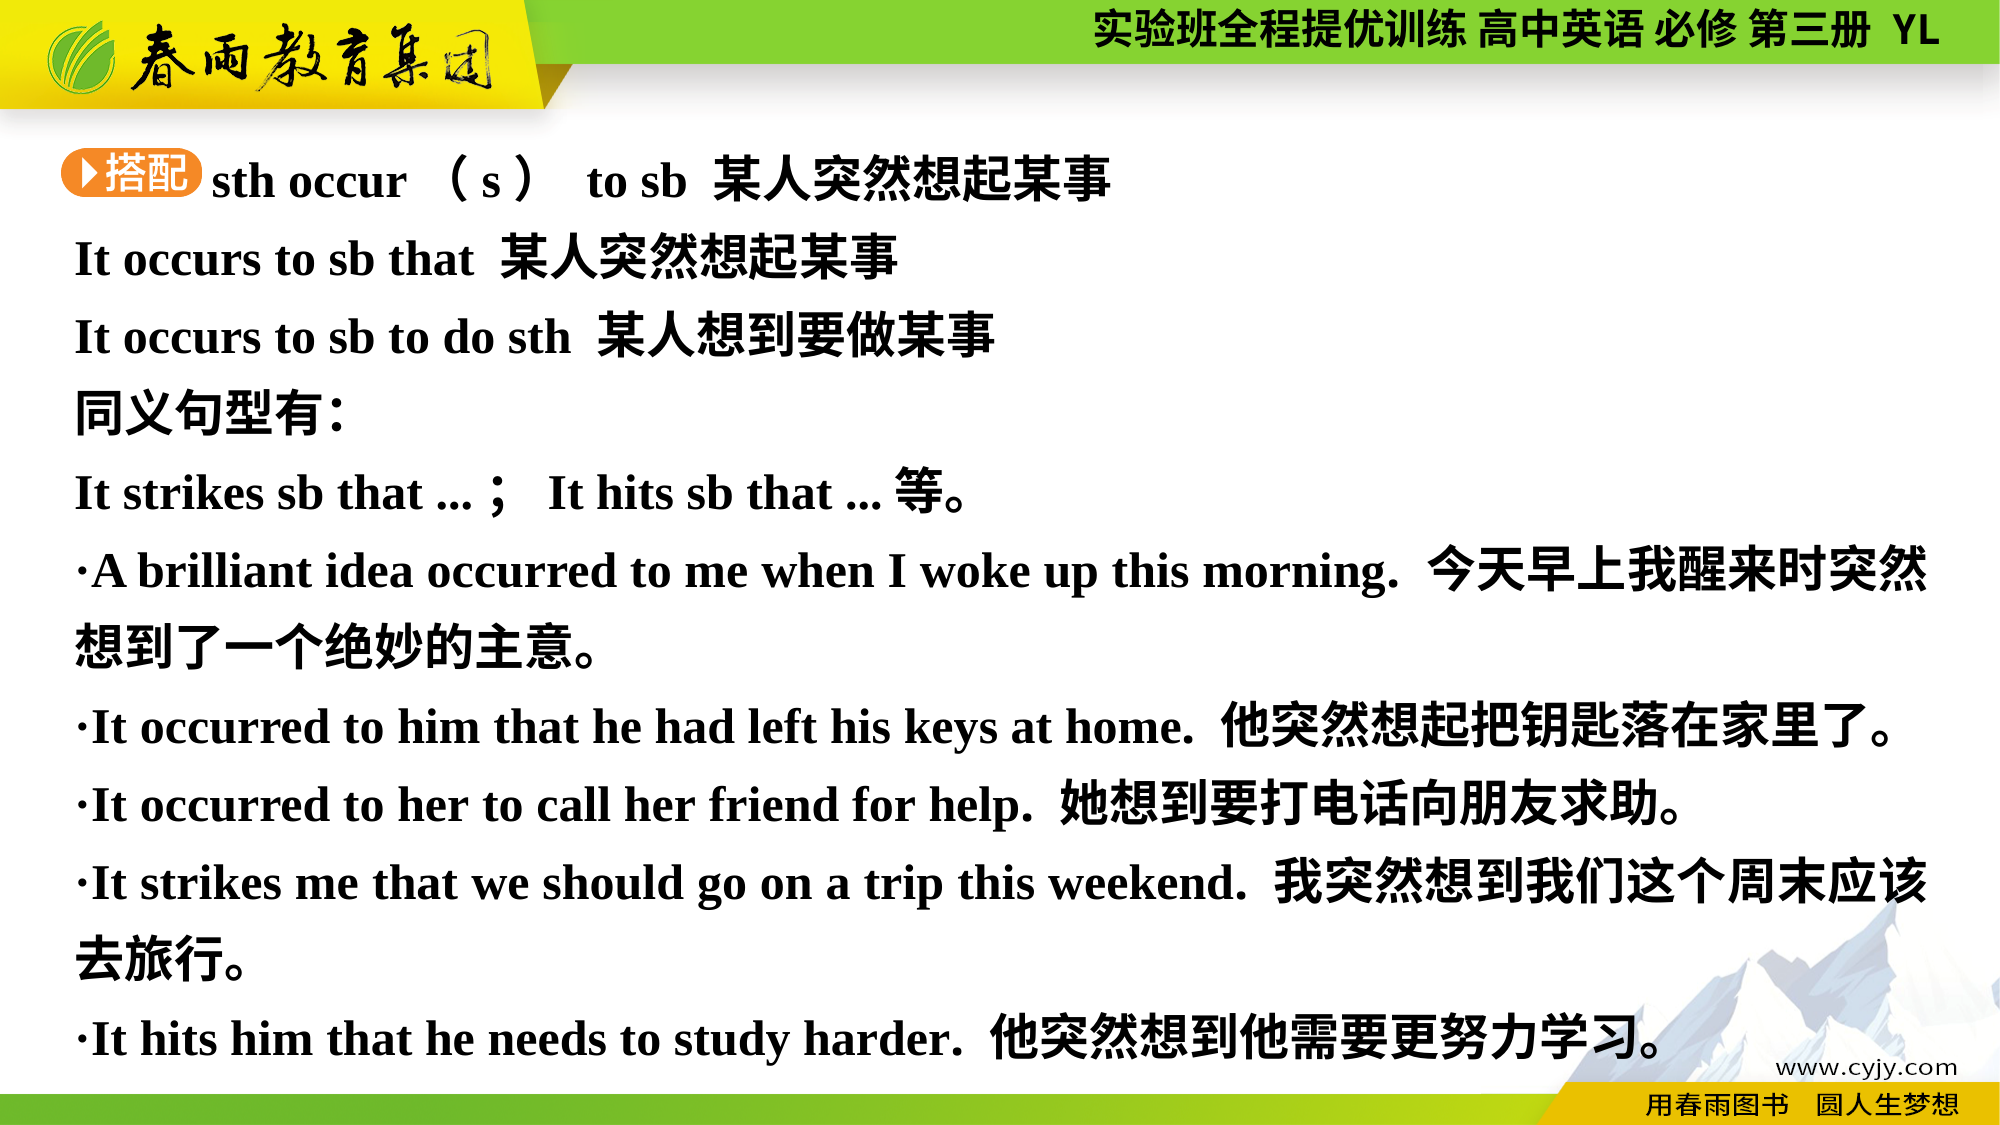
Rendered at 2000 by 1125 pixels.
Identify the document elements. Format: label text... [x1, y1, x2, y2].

picture [0, 0, 2000, 1125]
list sth occur（s） to sb 某人突然想起某事 It occurs to sb that 某人突然想起某事 It occurs to sb to do sth 某人想到要做某事 同义句型有： It strikes sb that ...；It hits sb that ...等。 ·A brilliant idea occurred to me when I woke up this morning. 今天早上我醒来时突然想到了一个绝妙的主意。 ·It occurred to him that he had left his keys at home. 他突然想起把钥匙落在家里了。 ·It occurred to her to call her friend for help. 她想到要打电话向朋友求助。 ·It strikes me that we should go on a trip this weekend. 我突然想到我们这个周末应该去旅行。 ·It hits him that he needs to study harder. 他突然想到他需要更努力学习。 [59, 122, 1944, 1075]
